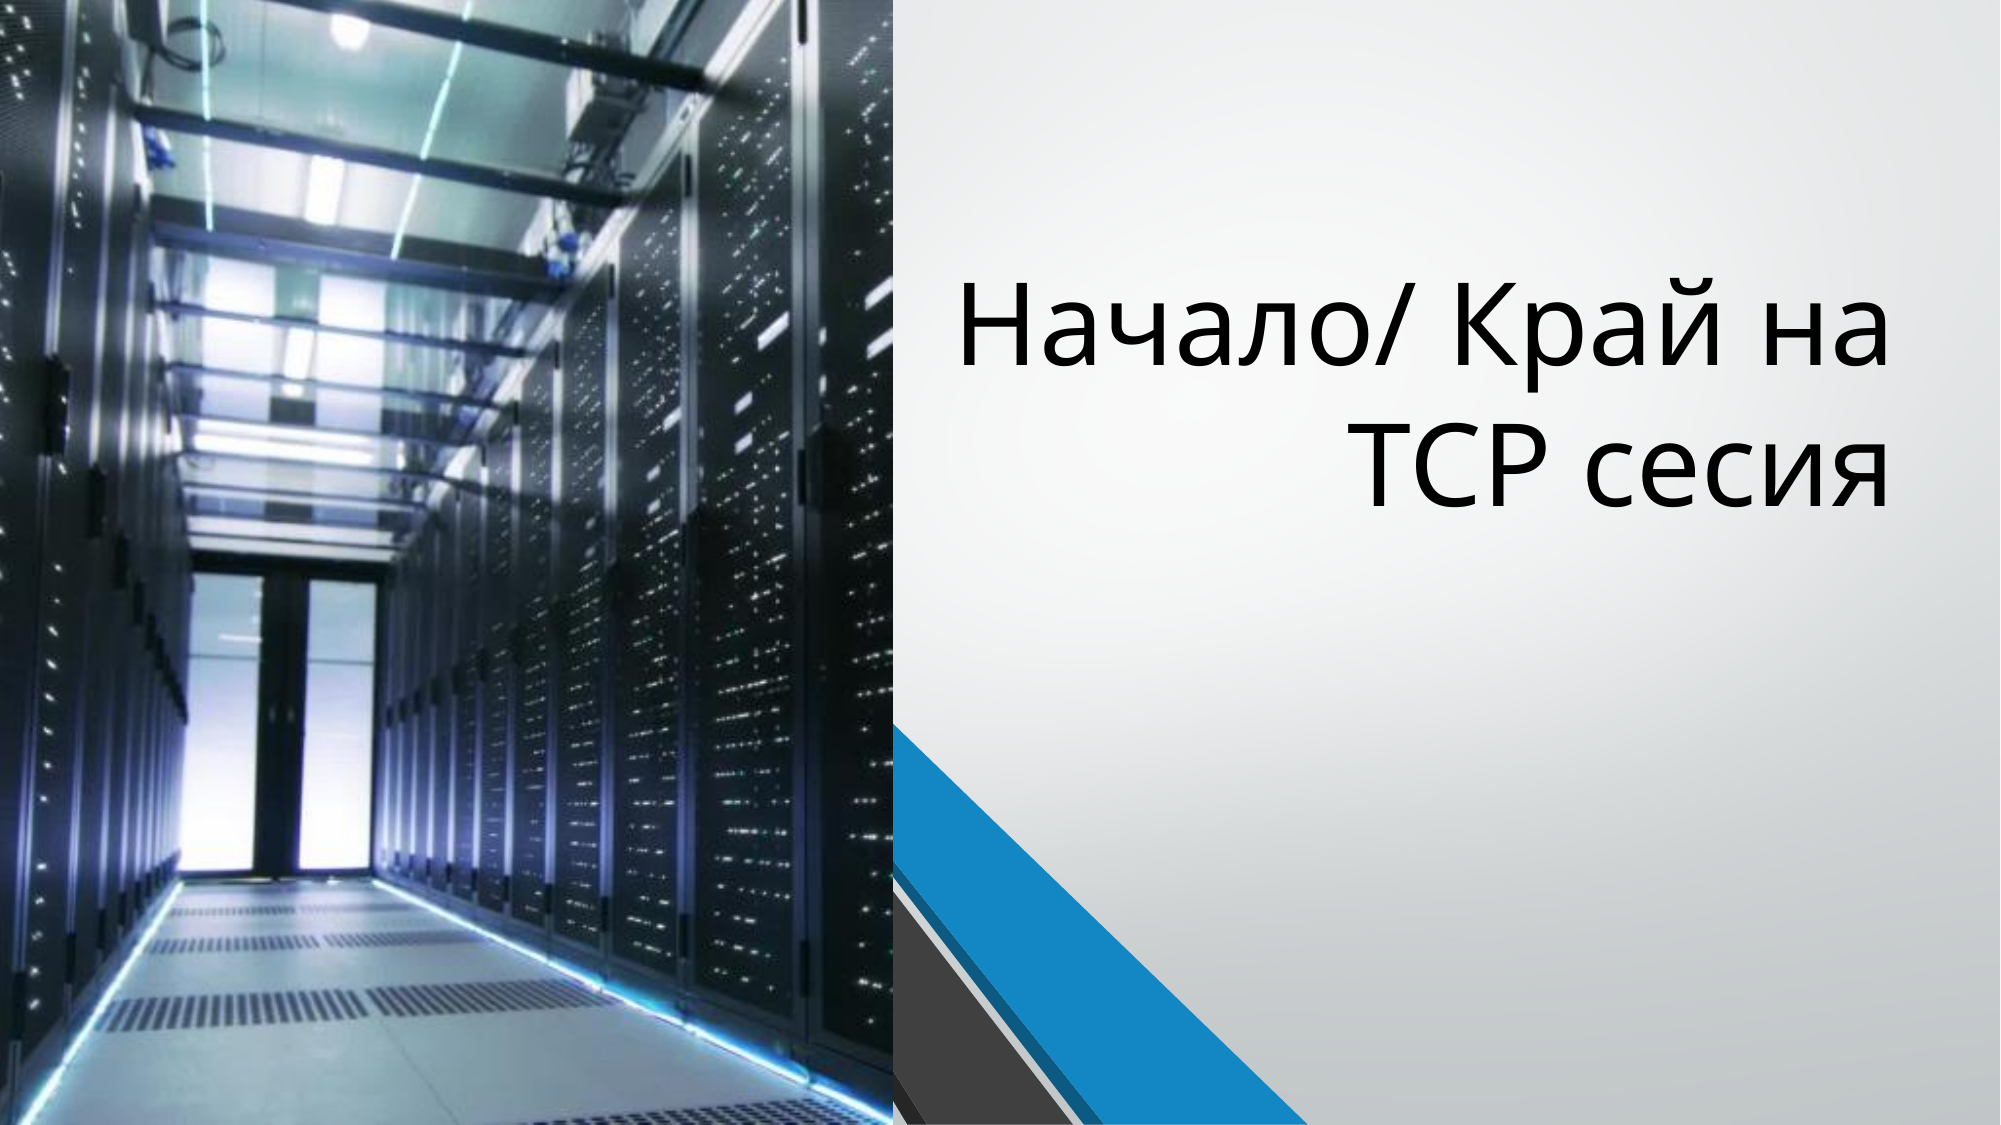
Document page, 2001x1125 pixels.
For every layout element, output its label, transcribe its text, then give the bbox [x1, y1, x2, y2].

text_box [895, 0, 1308, 1125]
text_box [1309, 0, 2000, 1125]
text_box Начало/ Край на TCP сесия [1312, 241, 1911, 670]
picture [0, 0, 894, 1125]
